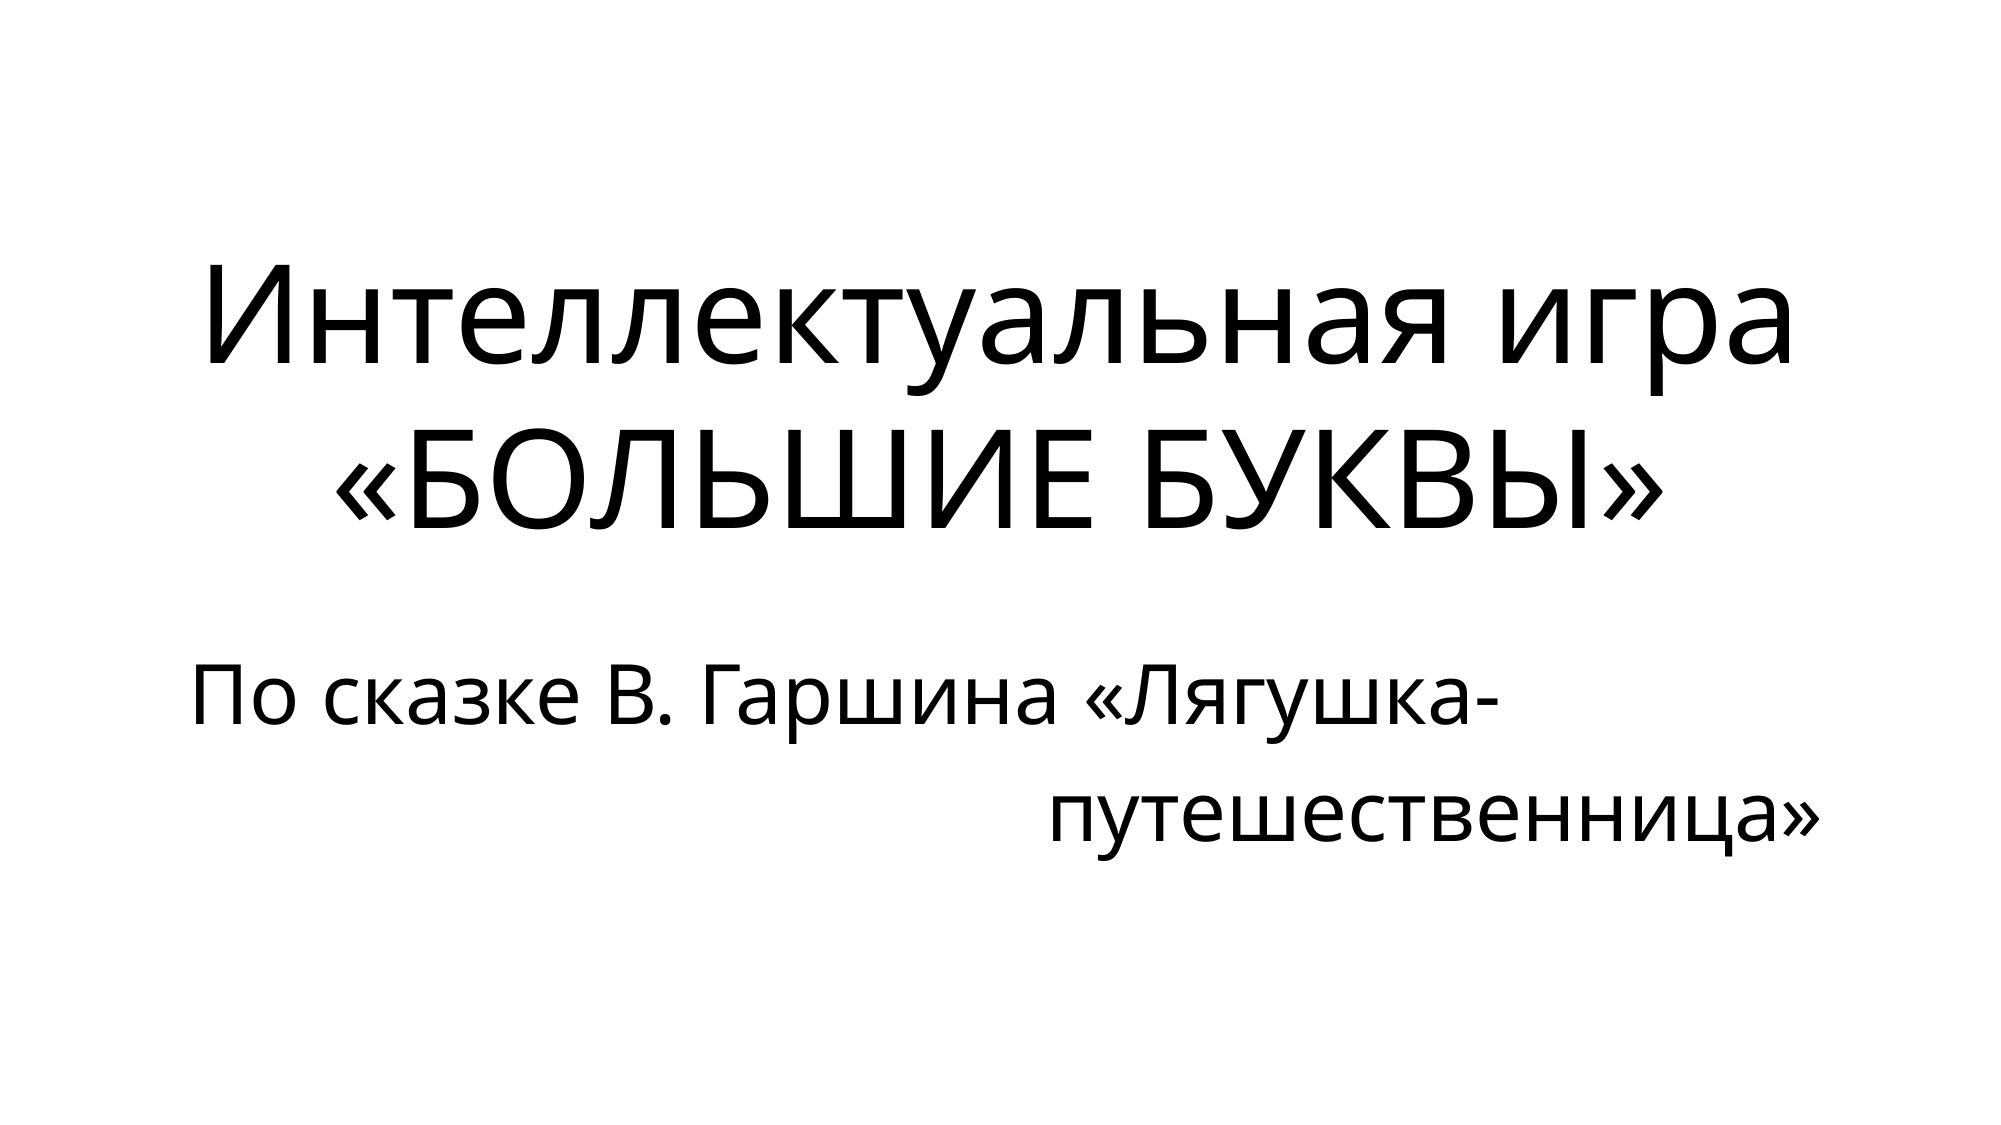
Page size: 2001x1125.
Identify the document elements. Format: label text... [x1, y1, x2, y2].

subtitle По сказке В. Гаршина «Лягушка- путешественница» [0, 633, 2000, 922]
title Интеллектуальная игра «БОЛЬШИЕ БУКВЫ» [150, 270, 1850, 512]
